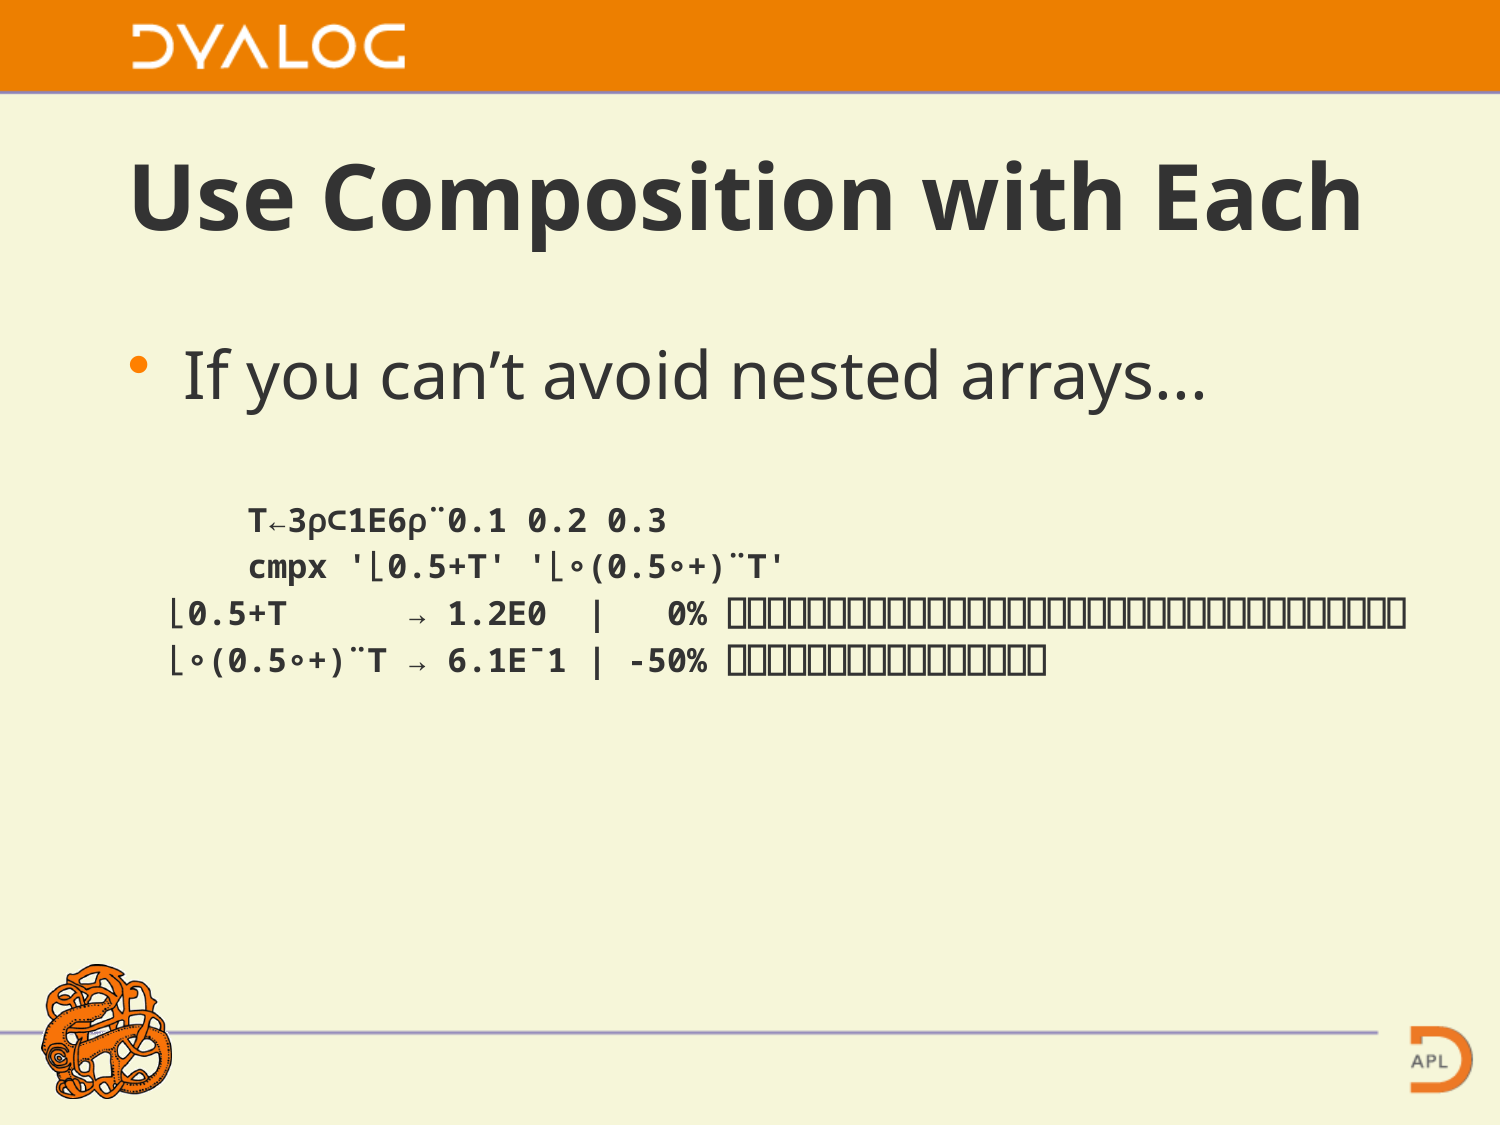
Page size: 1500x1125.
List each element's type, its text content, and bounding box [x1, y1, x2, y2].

list If you can’t avoid nested arrays... T←3⍴⊂1E6⍴¨0.1 0.2 0.3 cmpx '⌊0.5+T' '⌊∘(0.5∘+)¨T' ⌊0.5+T → 1.2E0 | 0% ⎕⎕⎕⎕⎕⎕⎕⎕⎕⎕⎕⎕⎕⎕⎕⎕⎕⎕⎕⎕⎕⎕⎕⎕⎕⎕⎕⎕⎕⎕⎕⎕⎕⎕ ⌊∘(0.5∘+)¨T → 6.1E¯1 | -50% ⎕⎕⎕⎕⎕⎕⎕⎕⎕⎕⎕⎕⎕⎕⎕⎕ [112, 324, 1447, 1000]
title Use Composition with Each [112, 99, 1388, 288]
picture [0, 0, 1500, 1125]
